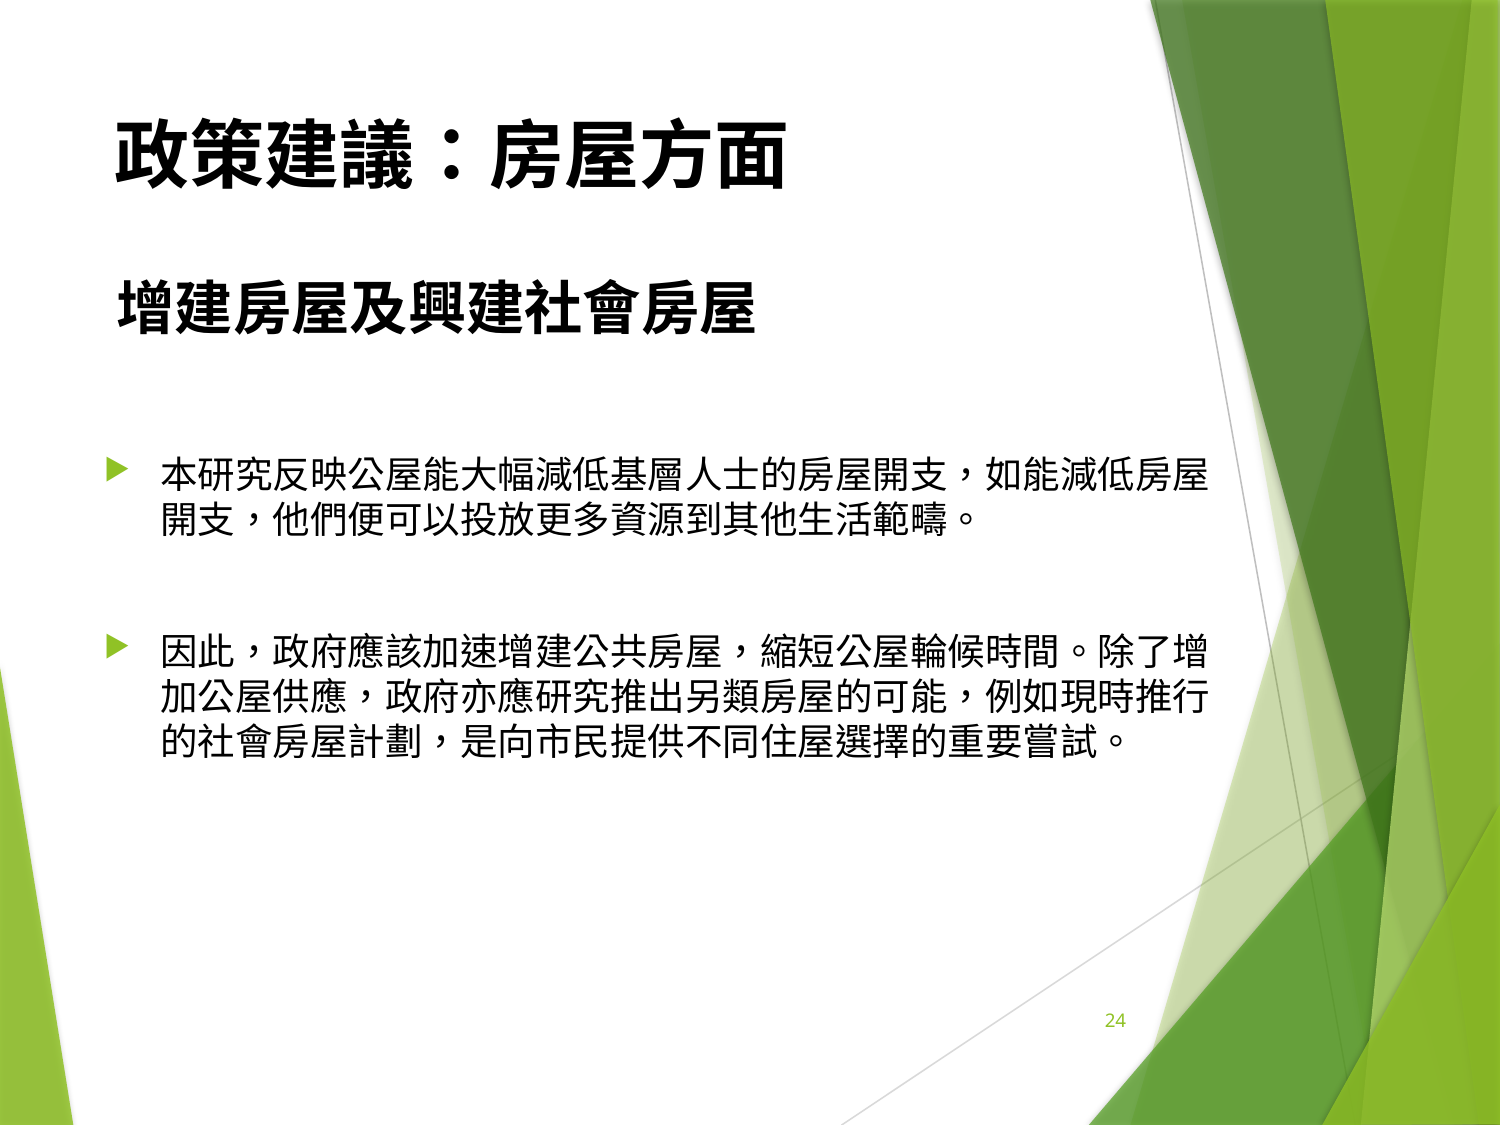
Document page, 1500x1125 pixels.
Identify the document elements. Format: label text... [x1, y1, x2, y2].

list 本研究反映公屋能大幅減低基層人士的房屋開支，如能減低房屋開支，他們便可以投放更多資源到其他生活範疇。 因此，政府應該加速增建公共房屋，縮短公屋輪候時間。除了增加公屋供應，政府亦應研究推出另類房屋的可能，例如現時推行的社會房屋計劃，是向市民提供不同住屋選擇的重要嘗試。 [89, 443, 1249, 868]
title 政策建議：房屋方面 [99, 99, 1142, 317]
slide_number 24 [1057, 991, 1142, 1051]
text_box 增建房屋及興建社會房屋 [101, 263, 776, 372]
